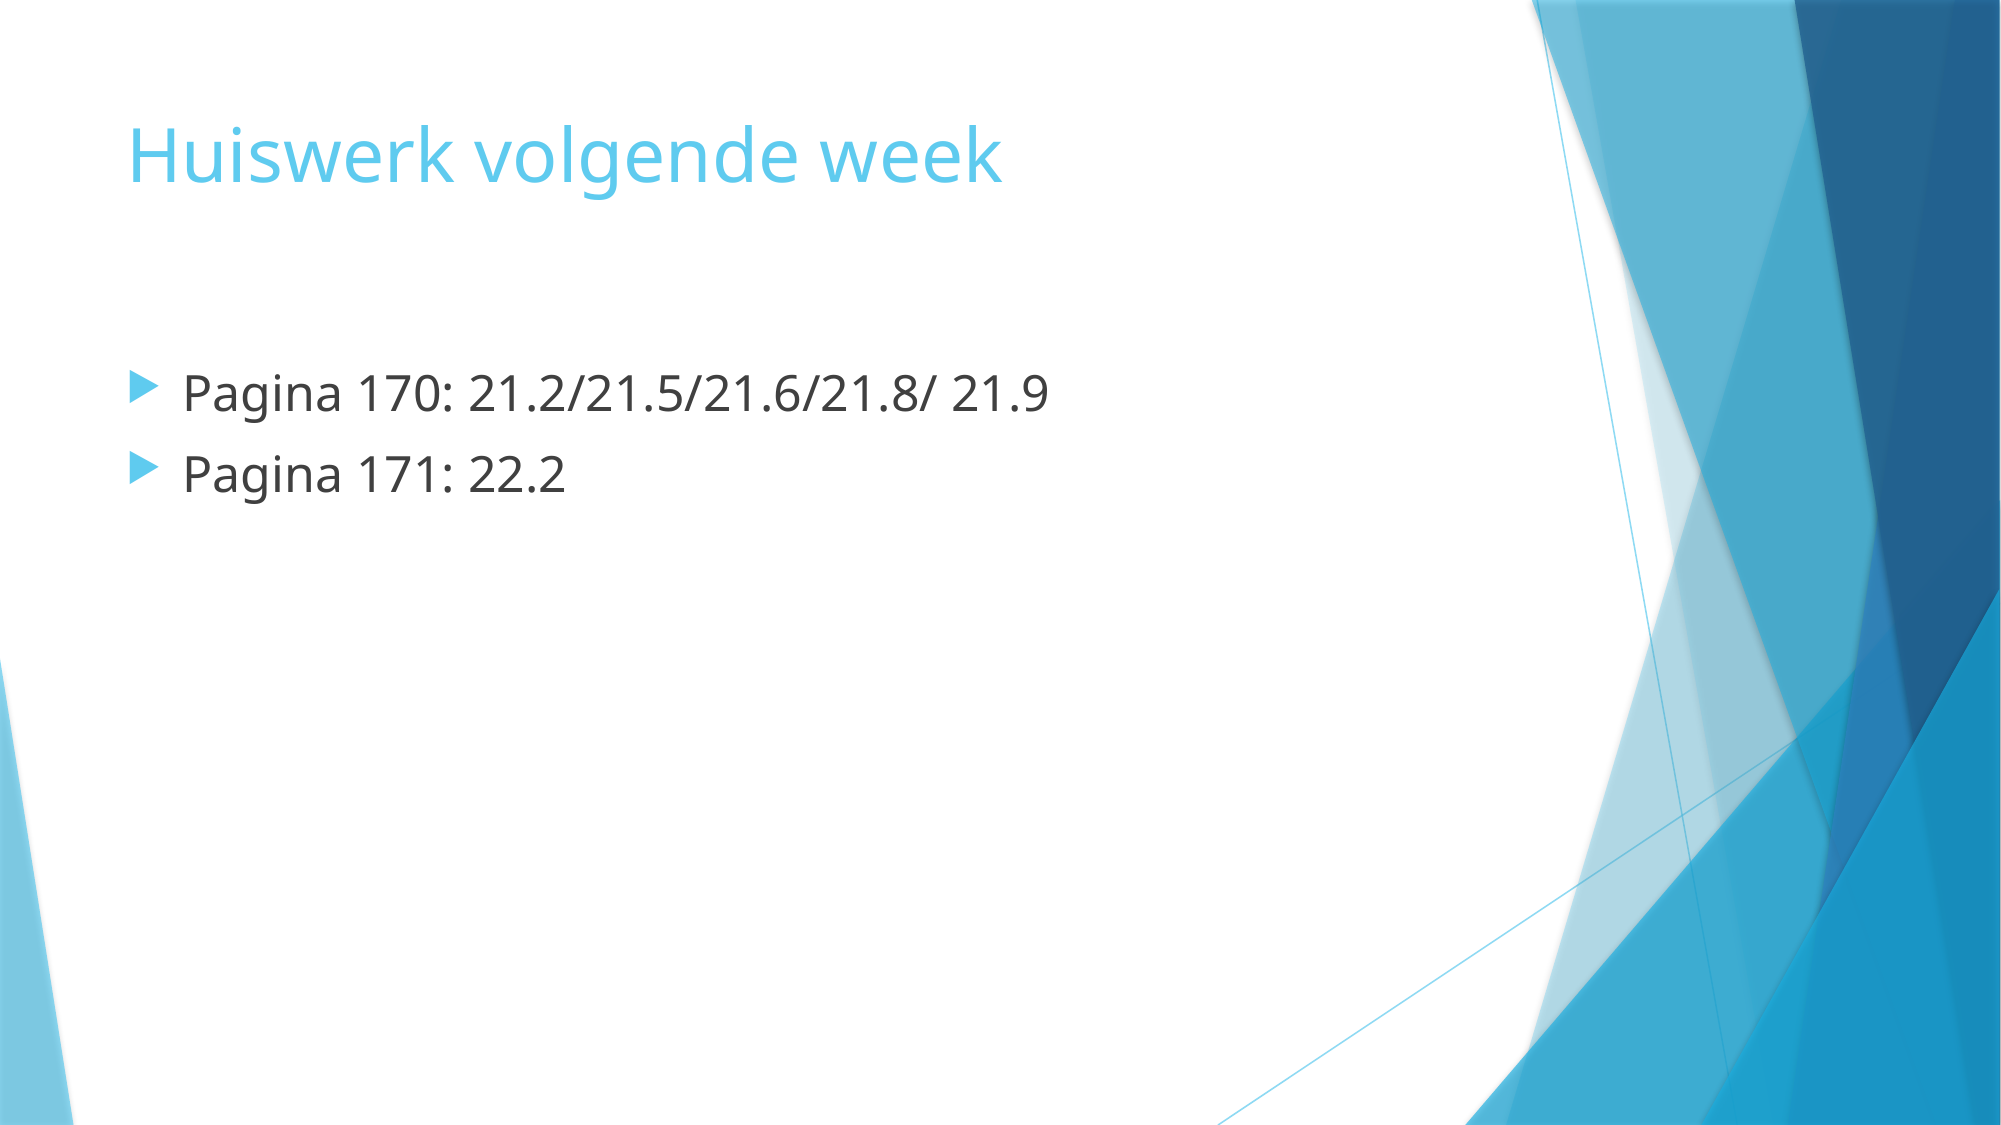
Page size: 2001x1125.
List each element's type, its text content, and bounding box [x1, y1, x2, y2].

list Pagina 170: 21.2/21.5/21.6/21.8/ 21.9 Pagina 171: 22.2 [111, 354, 1522, 992]
title Huiswerk volgende week [111, 99, 1522, 317]
